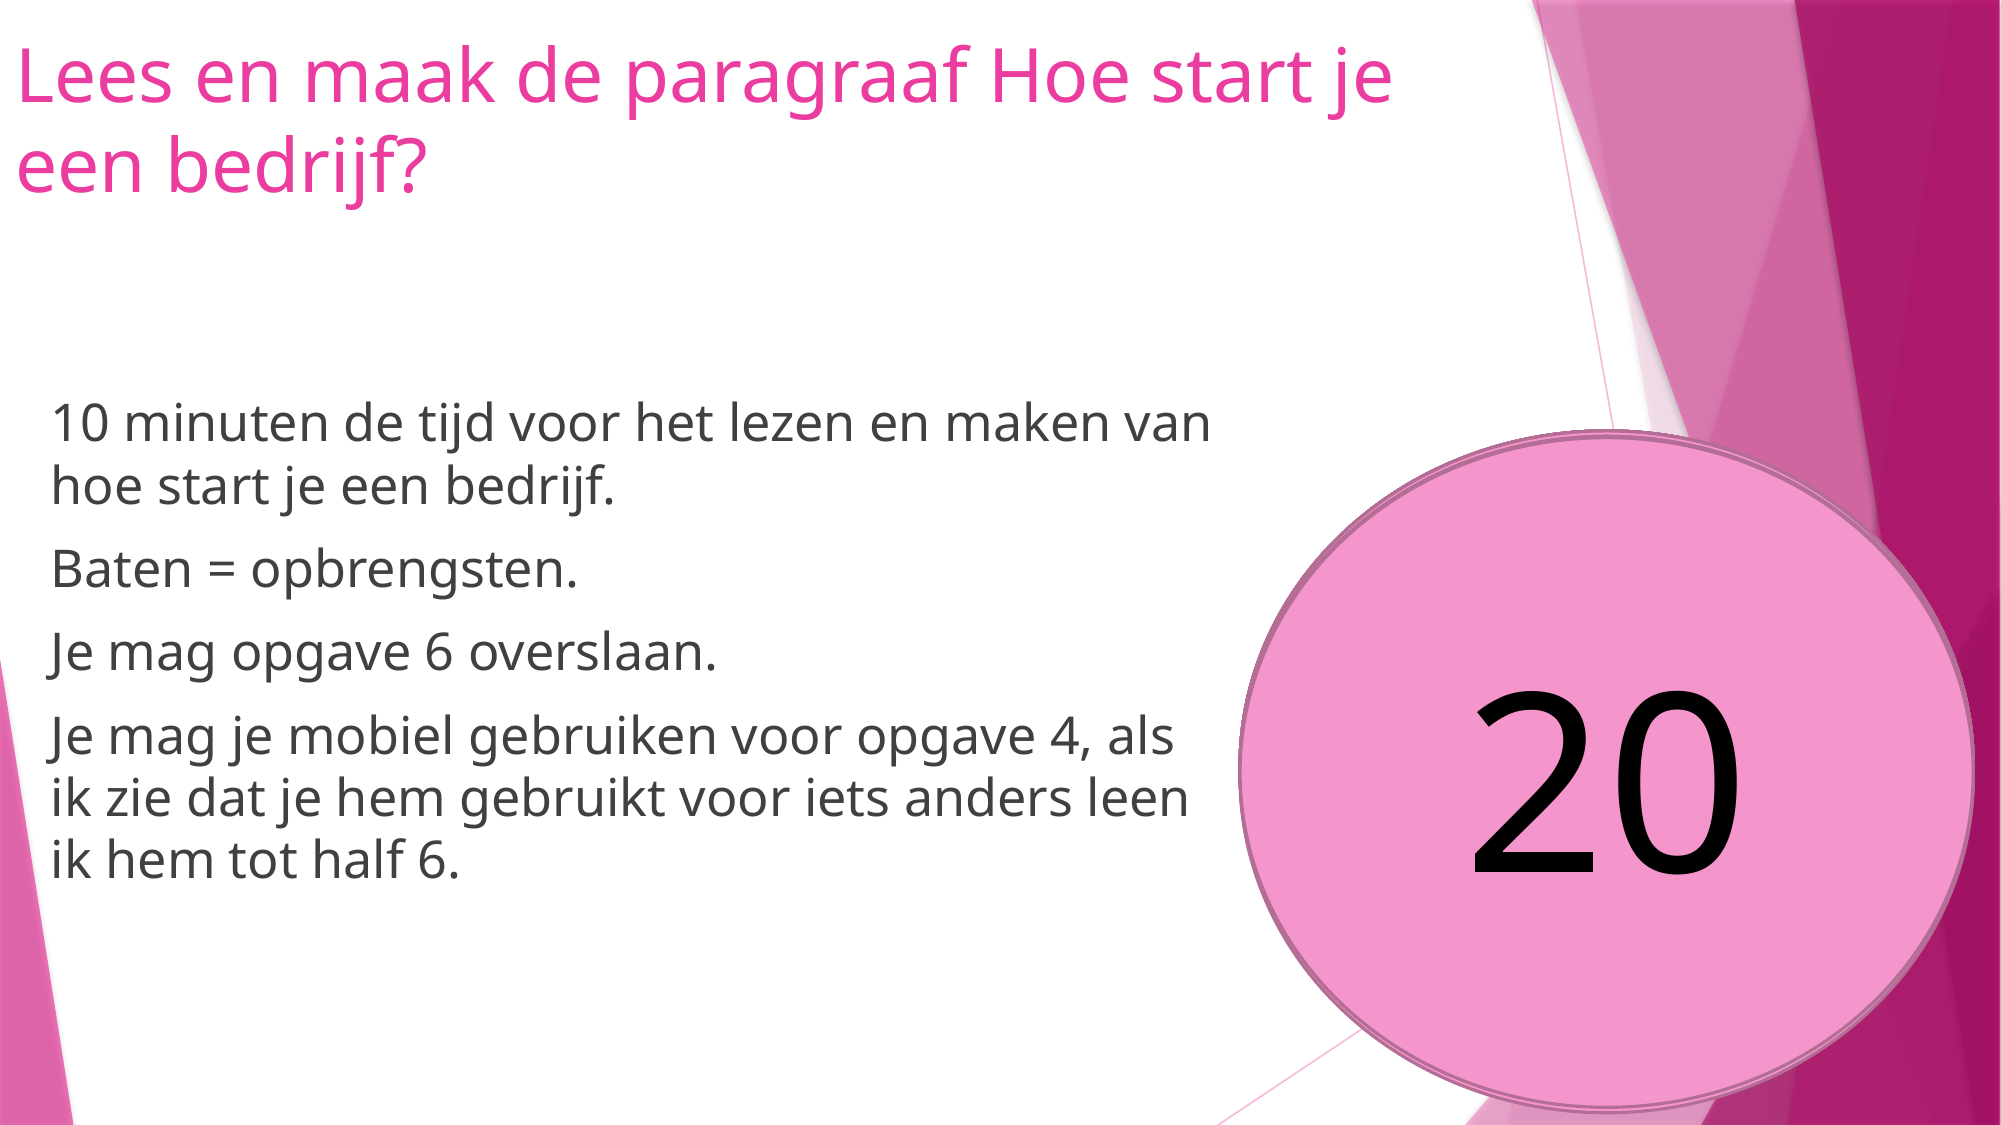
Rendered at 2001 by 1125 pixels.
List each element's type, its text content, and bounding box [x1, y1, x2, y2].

title Lees en maak de paragraaf Hoe start je een bedrijf? [0, 19, 1548, 317]
text_box 20 [1238, 436, 1975, 1109]
text_box 19 [1242, 825, 1971, 1115]
list 10 minuten de tijd voor het lezen en maken van hoe start je een bedrijf. Baten = opbrengsten. Je mag opgave 6 overslaan. Je mag je mobiel gebruiken voor opgave 4, als ik zie dat je hem gebruikt voor iets anders leen ik hem tot half 6. [35, 215, 1241, 1109]
text_box 13 [1242, 429, 1972, 723]
